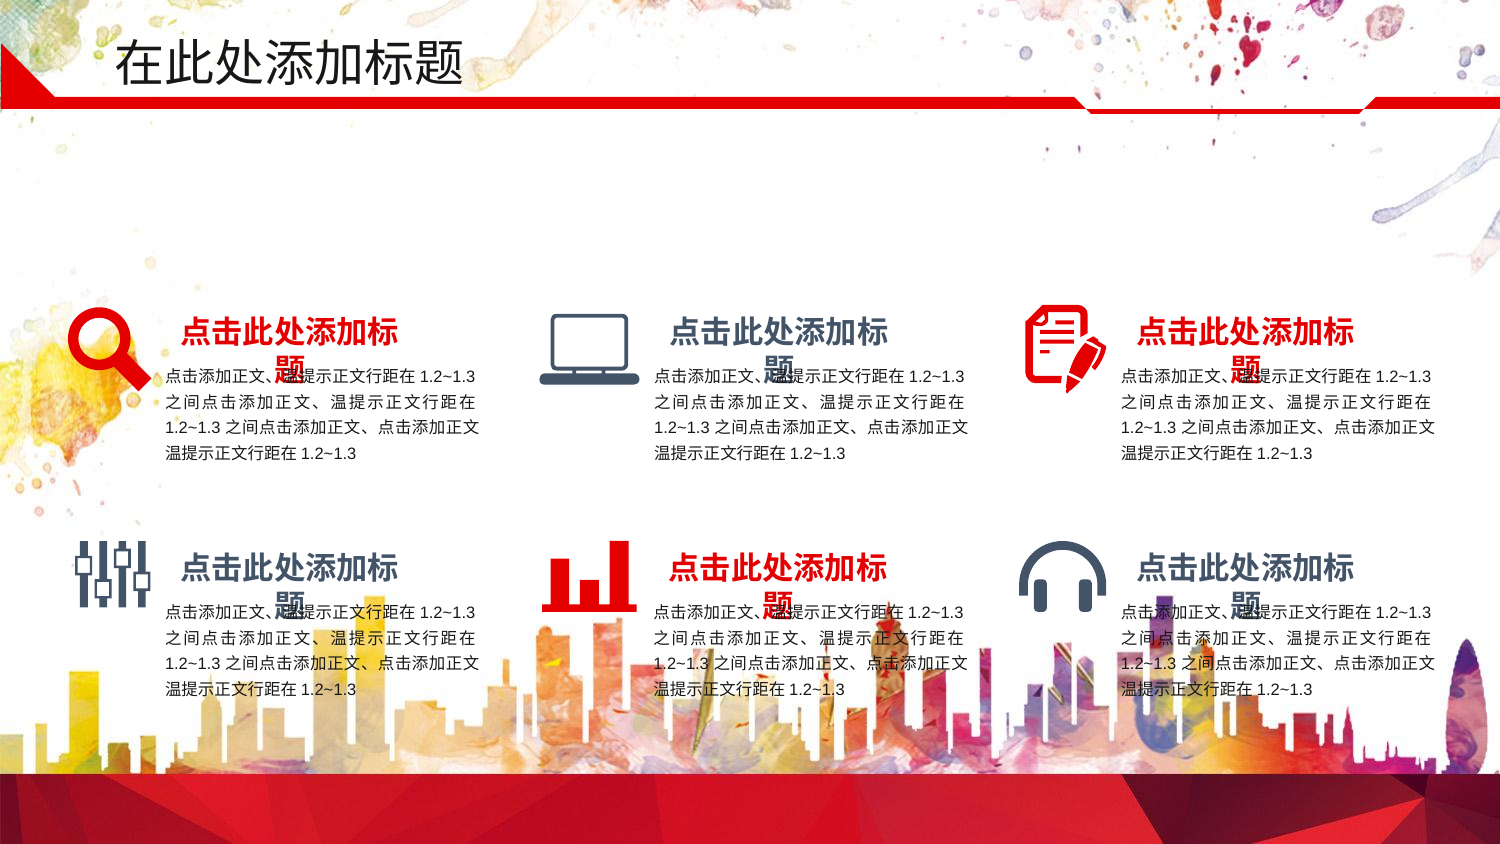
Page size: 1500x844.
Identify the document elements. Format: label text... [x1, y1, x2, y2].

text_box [1019, 540, 1107, 612]
text_box 点击此处添加标题 [639, 304, 919, 352]
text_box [75, 540, 151, 608]
text_box 点击此处添加标题 [1107, 540, 1386, 588]
text_box 点击此处添加标题 [638, 540, 918, 588]
picture [0, 109, 1500, 844]
text_box 在此处添加标题 [99, 24, 480, 99]
text_box [1069, 336, 1106, 380]
text_box [67, 307, 150, 392]
picture [0, 0, 1500, 109]
text_box [542, 540, 637, 612]
text_box [1025, 304, 1088, 384]
text_box 点击添加正文、温提示正文行距在1.2~1.3之间点击添加正文、温提示正文行距在1.2~1.3之间点击添加正文、点击添加正文温提示正文行距在1.2~1.3 [150, 352, 494, 470]
text_box 点击此处添加标题 [1106, 304, 1386, 352]
text_box [1065, 375, 1081, 394]
text_box [539, 313, 639, 385]
text_box 点击添加正文、温提示正文行距在1.2~1.3之间点击添加正文、温提示正文行距在1.2~1.3之间点击添加正文、点击添加正文温提示正文行距在1.2~1.3 [638, 588, 983, 706]
text_box 点击添加正文、温提示正文行距在1.2~1.3之间点击添加正文、温提示正文行距在1.2~1.3之间点击添加正文、点击添加正文温提示正文行距在1.2~1.3 [639, 352, 984, 470]
text_box 点击此处添加标题 [151, 540, 430, 588]
text_box 点击添加正文、温提示正文行距在1.2~1.3之间点击添加正文、温提示正文行距在1.2~1.3之间点击添加正文、点击添加正文温提示正文行距在1.2~1.3 [150, 588, 494, 706]
text_box 点击添加正文、温提示正文行距在1.2~1.3之间点击添加正文、温提示正文行距在1.2~1.3之间点击添加正文、点击添加正文温提示正文行距在1.2~1.3 [1106, 588, 1450, 706]
text_box 点击此处添加标题 [150, 304, 430, 352]
text_box 点击添加正文、温提示正文行距在1.2~1.3之间点击添加正文、温提示正文行距在1.2~1.3之间点击添加正文、点击添加正文温提示正文行距在1.2~1.3 [1106, 352, 1450, 470]
